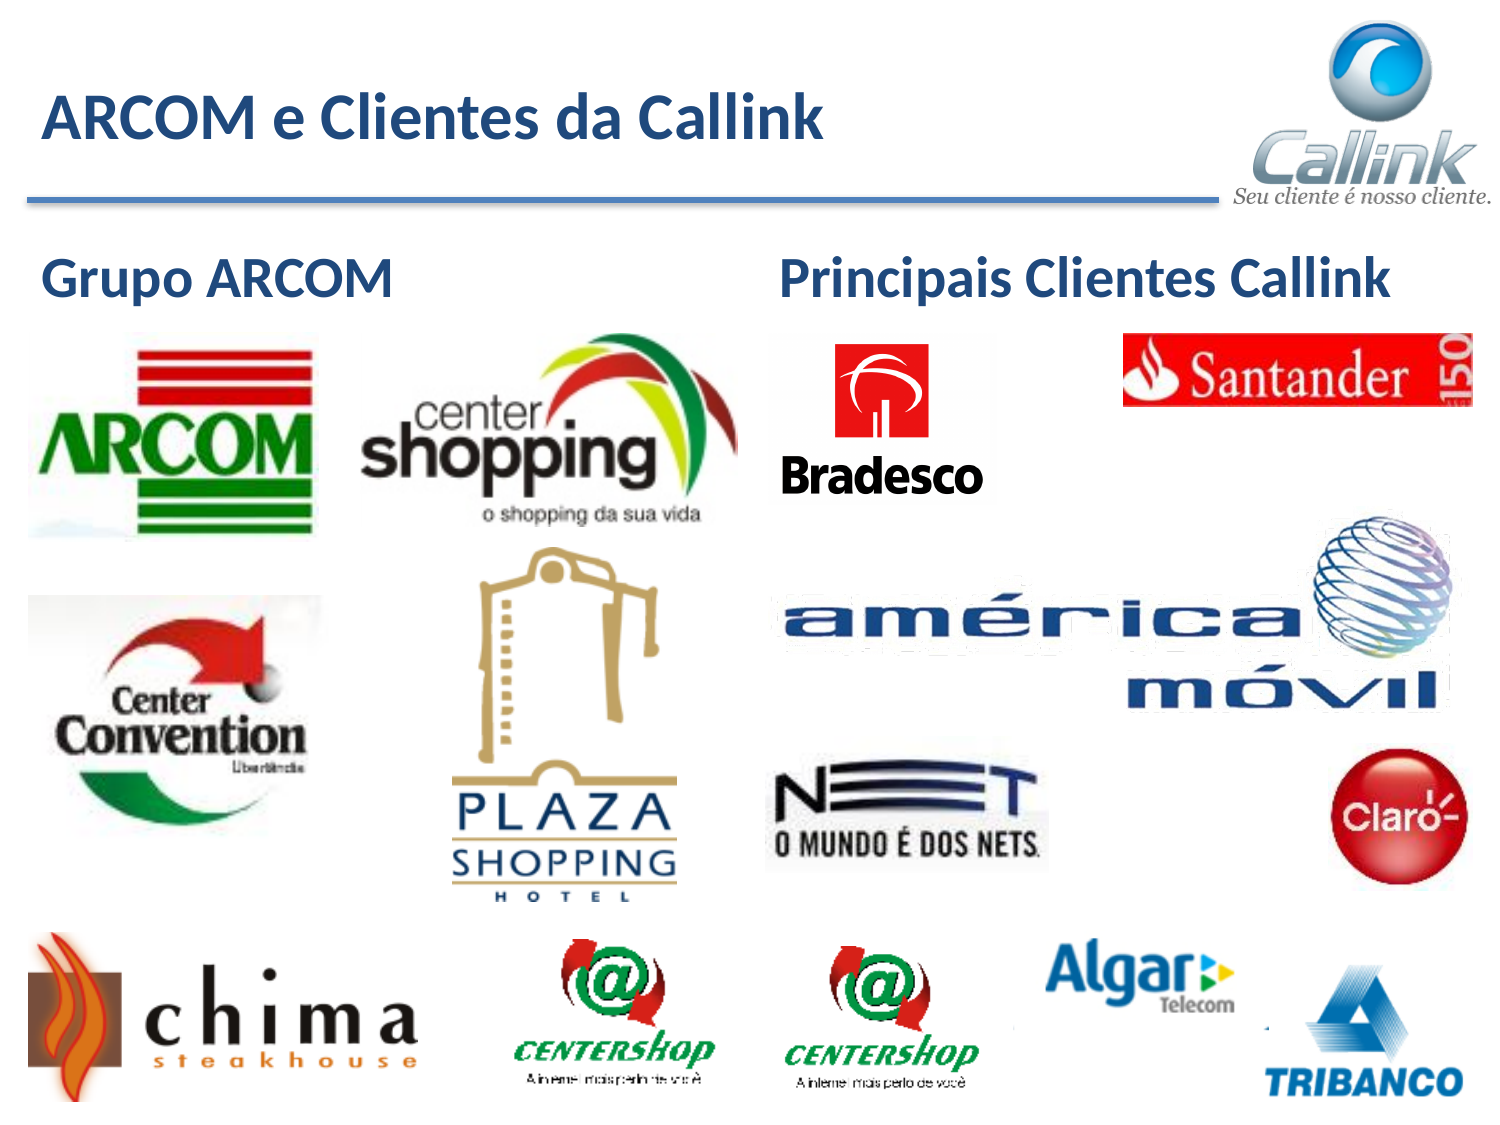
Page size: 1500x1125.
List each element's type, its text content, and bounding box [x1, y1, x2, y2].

title ARCOM e Clientes da Callink [27, 26, 1219, 200]
picture [452, 547, 678, 902]
picture [28, 332, 319, 542]
list Principais Clientes Callink [764, 231, 1473, 317]
picture [28, 595, 354, 859]
picture [765, 736, 1049, 873]
picture [1013, 918, 1473, 1106]
picture [763, 946, 1000, 1106]
picture [492, 939, 738, 1105]
picture [360, 333, 738, 527]
picture [27, 932, 419, 1103]
picture [1228, 19, 1497, 207]
list Grupo ARCOM [27, 231, 736, 317]
picture [1123, 333, 1474, 407]
picture [1328, 742, 1474, 891]
picture [767, 333, 1477, 728]
